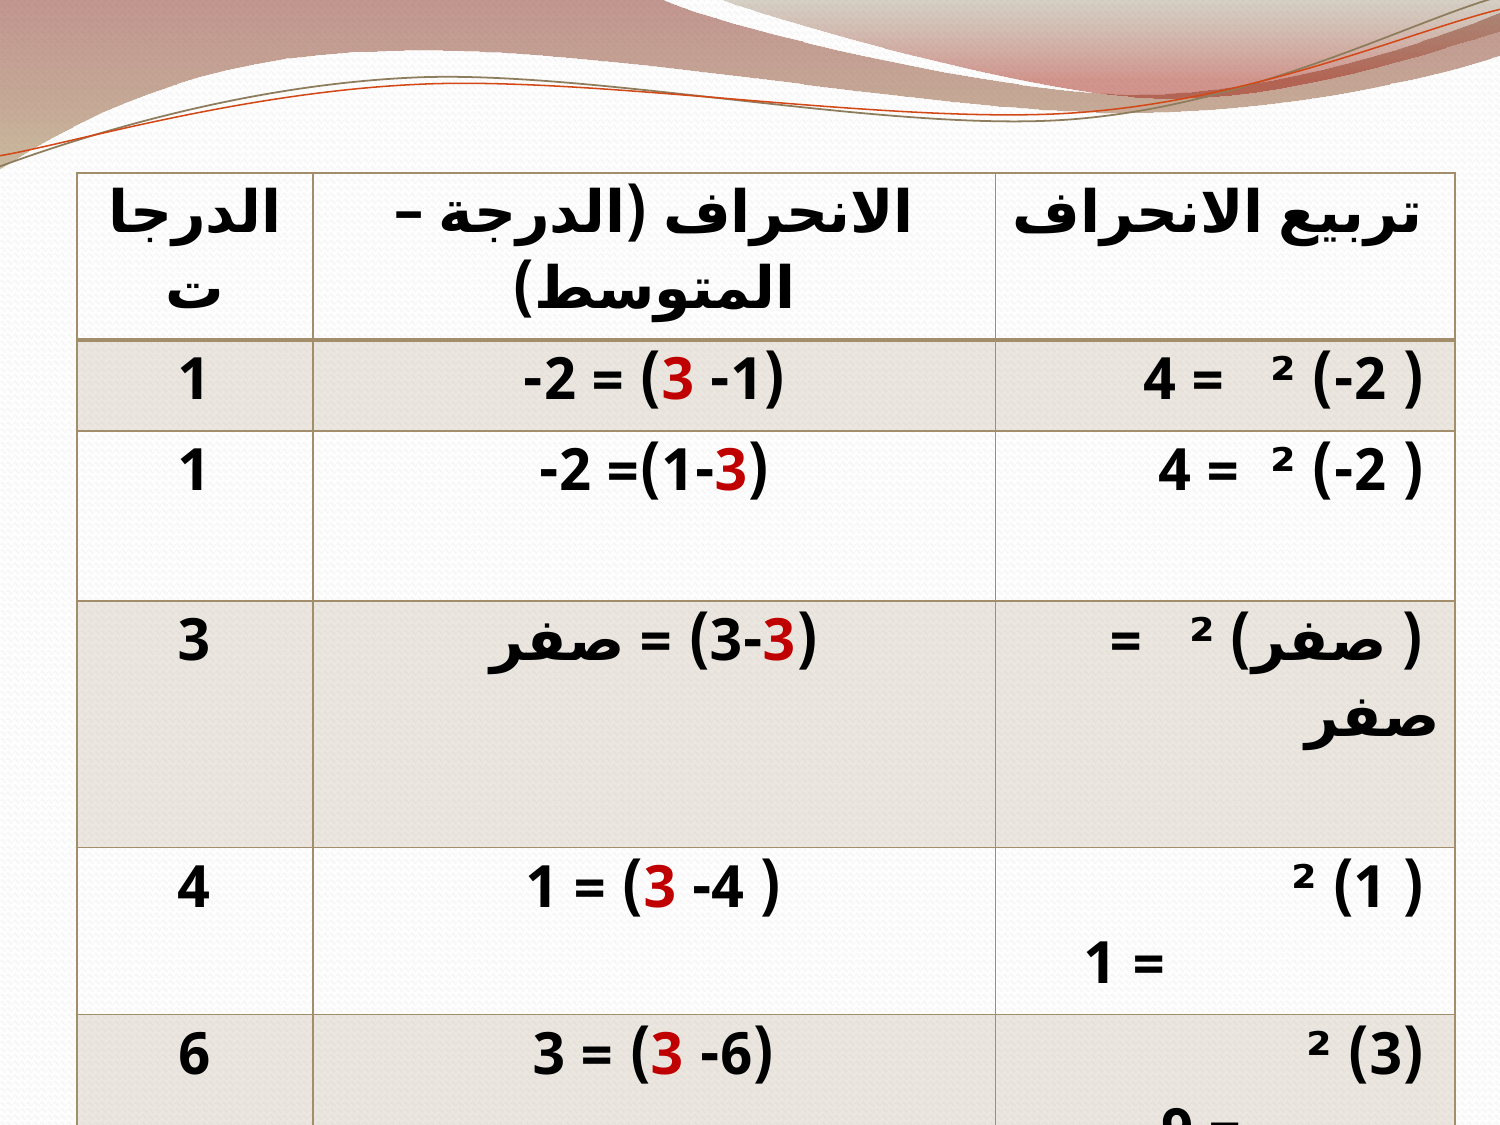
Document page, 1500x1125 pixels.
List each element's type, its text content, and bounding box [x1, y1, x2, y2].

table_cell ( 2-) ² = 4 [996, 432, 1454, 600]
table_cell 4 [78, 848, 312, 1014]
table_cell 1 [78, 342, 312, 430]
table_cell ( 2-) ² = 4 [996, 342, 1454, 430]
table_cell (3) ² = 9 [996, 1015, 1454, 1125]
table_cell (6- 3) = 3 [314, 1015, 995, 1125]
table_cell (1-3)= 2- [314, 432, 995, 600]
table_header الدرجات [78, 174, 312, 338]
table_cell ( 4- 3) = 1 [314, 848, 995, 1014]
table_cell (3-3) = صفر [314, 602, 995, 847]
table_cell (1- 3) = 2- [314, 342, 995, 430]
table_header الانحراف (الدرجة – المتوسط) [314, 174, 995, 338]
table_cell 3 [78, 602, 312, 847]
table_cell 6 [78, 1015, 312, 1125]
table_header تربيع الانحراف [996, 174, 1454, 338]
table_cell ( 1) ² = 1 [996, 848, 1454, 1014]
table_cell ( صفر) ² = صفر [996, 602, 1454, 847]
table_cell 1 [78, 432, 312, 600]
